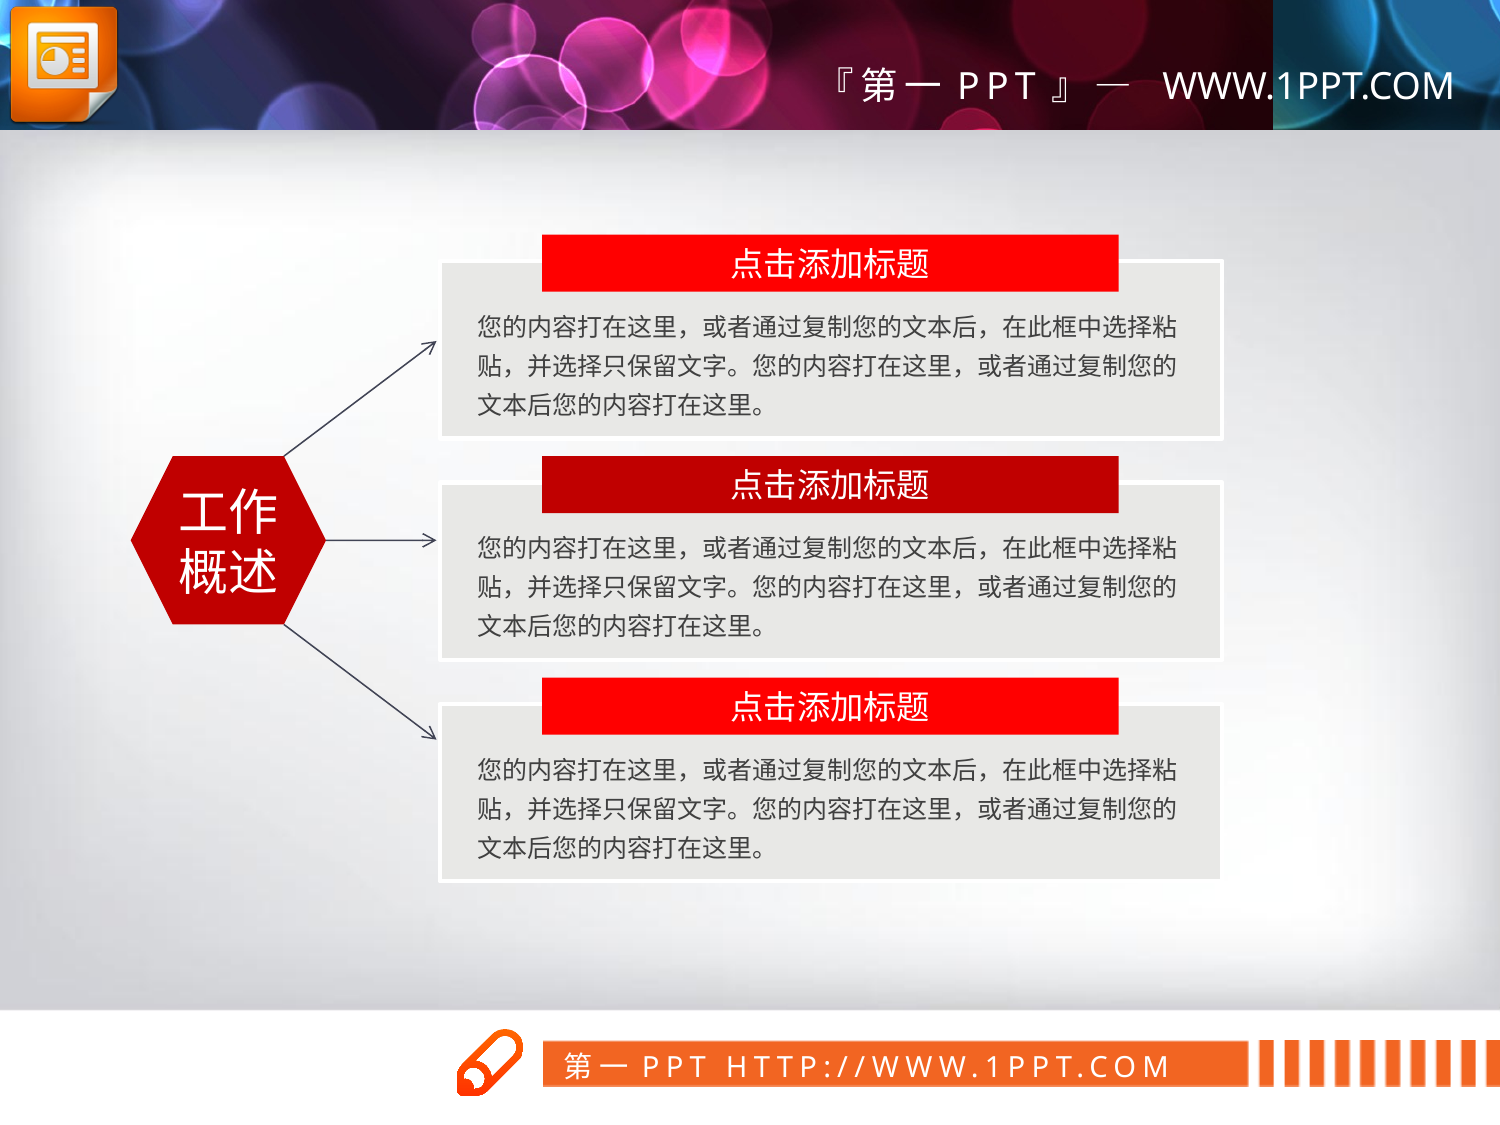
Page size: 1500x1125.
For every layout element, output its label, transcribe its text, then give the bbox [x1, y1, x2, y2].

text_box 点击添加标题 [542, 456, 1119, 514]
text_box 点击添加标题 [542, 234, 1119, 292]
text_box 您的内容打在这里，或者通过复制您的文本后，在此框中选择粘贴，并选择只保留文字。您的内容打在这里，或者通过复制您的文本后您的内容打在这里。 [466, 296, 1211, 425]
text_box [439, 482, 1223, 660]
text_box [439, 261, 1223, 439]
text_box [283, 340, 437, 457]
text_box 点击添加标题 [542, 677, 1119, 735]
text_box 您的内容打在这里，或者通过复制您的文本后，在此框中选择粘贴，并选择只保留文字。您的内容打在这里，或者通过复制您的文本后您的内容打在这里。 [466, 518, 1211, 647]
picture [543, 1040, 1500, 1087]
text_box 您的内容打在这里，或者通过复制您的文本后，在此框中选择粘贴，并选择只保留文字。您的内容打在这里，或者通过复制您的文本后您的内容打在这里。 [466, 739, 1211, 868]
text_box 工作概述 [130, 456, 326, 625]
picture [0, 0, 1500, 1012]
text_box [439, 703, 1223, 882]
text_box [283, 624, 437, 740]
